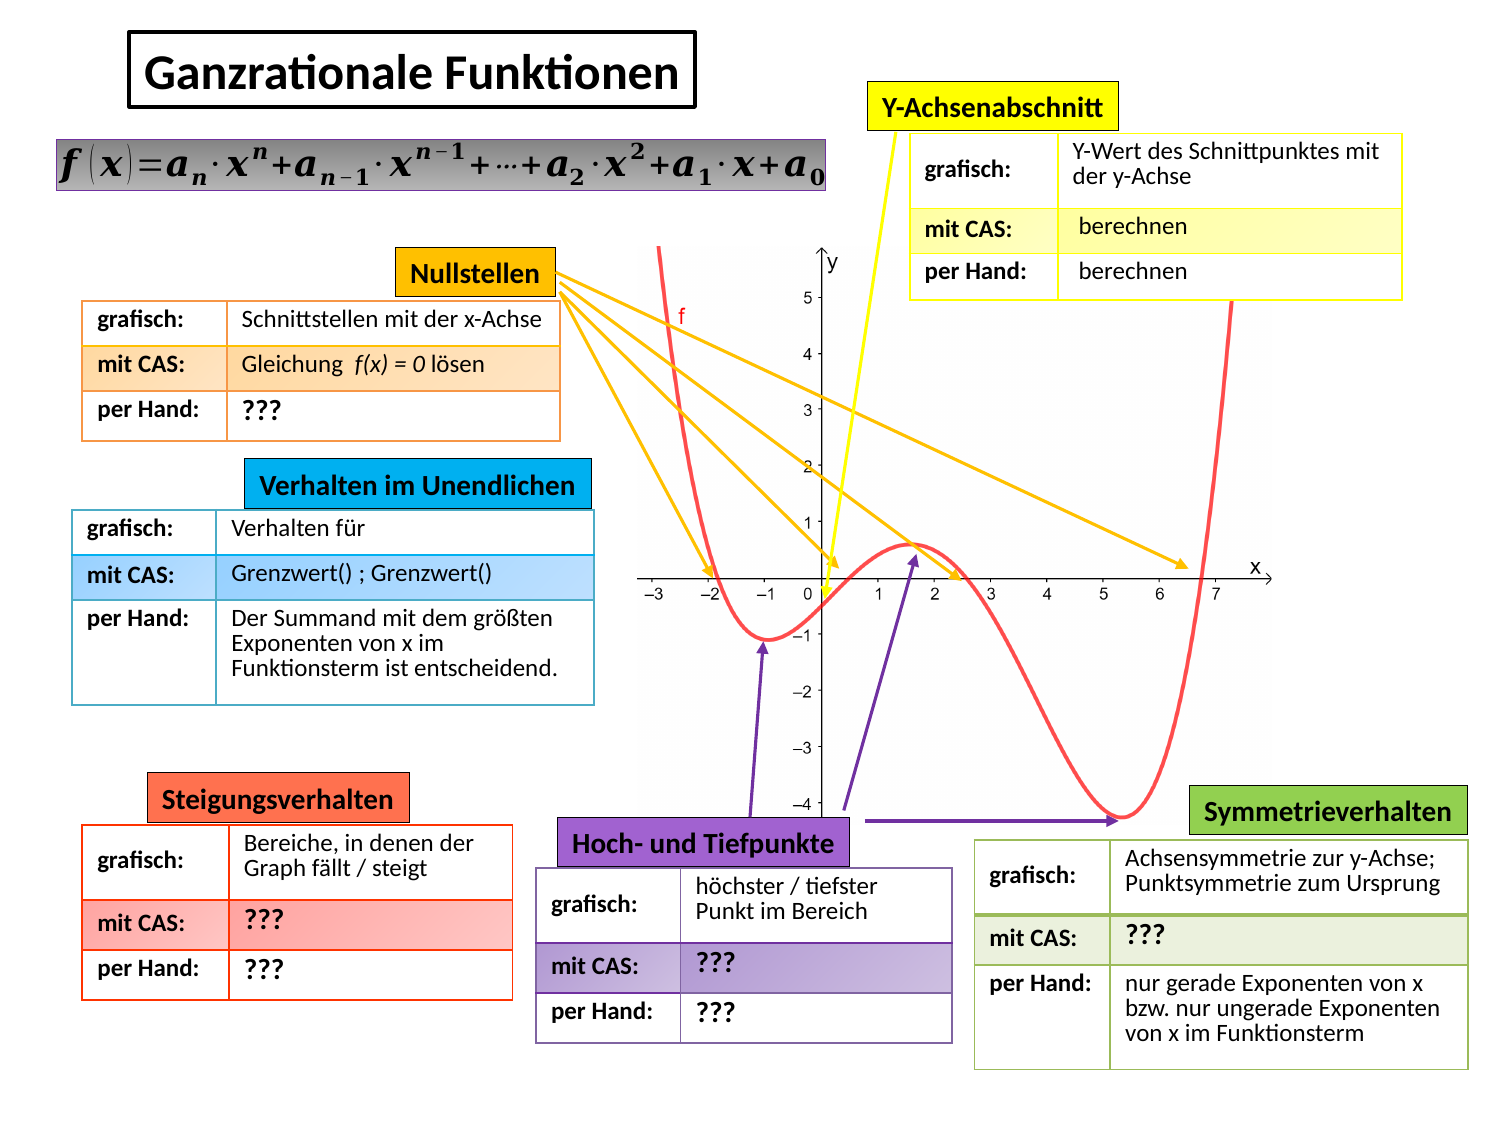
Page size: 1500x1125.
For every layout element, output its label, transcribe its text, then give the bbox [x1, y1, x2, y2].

text_box Verhalten im Unendlichen [244, 458, 550, 509]
text_box Steigungsverhalten [147, 772, 410, 823]
table_cell per Hand: [83, 951, 228, 999]
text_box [921, 577, 962, 582]
table_header grafisch: [83, 302, 226, 345]
table_cell mit CAS: [83, 347, 226, 390]
table_cell per Hand: [537, 994, 680, 1042]
table_header grafisch: [83, 826, 228, 899]
table_cell ??? [681, 944, 951, 992]
table_header grafisch: [537, 869, 680, 942]
table_header Achsensymmetrie zur y-Achse; Punktsymmetrie zum Ursprung [1111, 841, 1467, 913]
table_cell mit CAS: [537, 944, 680, 992]
table_cell mit CAS: [83, 901, 228, 949]
picture [636, 245, 1272, 826]
table_header Schnittstellen mit der x-Achse [228, 302, 550, 345]
table_cell per Hand: [83, 392, 226, 440]
table_cell ??? [681, 994, 951, 1042]
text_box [555, 272, 819, 569]
table_cell per Hand: [975, 966, 1109, 1069]
table_header grafisch: [975, 841, 1109, 913]
picture [636, 245, 824, 272]
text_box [843, 553, 917, 811]
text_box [824, 131, 897, 600]
text_box Nullstellen [395, 247, 556, 297]
table_cell Gleichung f(x) = 0 lösen [228, 347, 550, 390]
text_box Y-Achsenabschnitt [867, 81, 1119, 131]
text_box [901, 272, 1189, 569]
table_cell ??? [1111, 917, 1467, 964]
text_box Hoch- und Tiefpunkte [557, 817, 850, 867]
table_header Bereiche, in denen der Graph fällt / steigt [230, 826, 512, 899]
table_cell ??? [230, 951, 512, 999]
table_cell nur gerade Exponenten von x bzw. nur ungerade Exponenten von x im Funktionsterm [1111, 966, 1467, 1069]
table_cell ??? [228, 392, 550, 440]
table_header höchster / tiefster Punkt im Bereich [681, 869, 951, 942]
text_box Symmetrieverhalten [1189, 785, 1468, 835]
text_box Ganzrationale Funktionen [127, 30, 697, 109]
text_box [559, 577, 819, 582]
table_cell mit CAS: [975, 917, 1109, 964]
table_cell ??? [230, 901, 512, 949]
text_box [749, 641, 764, 818]
